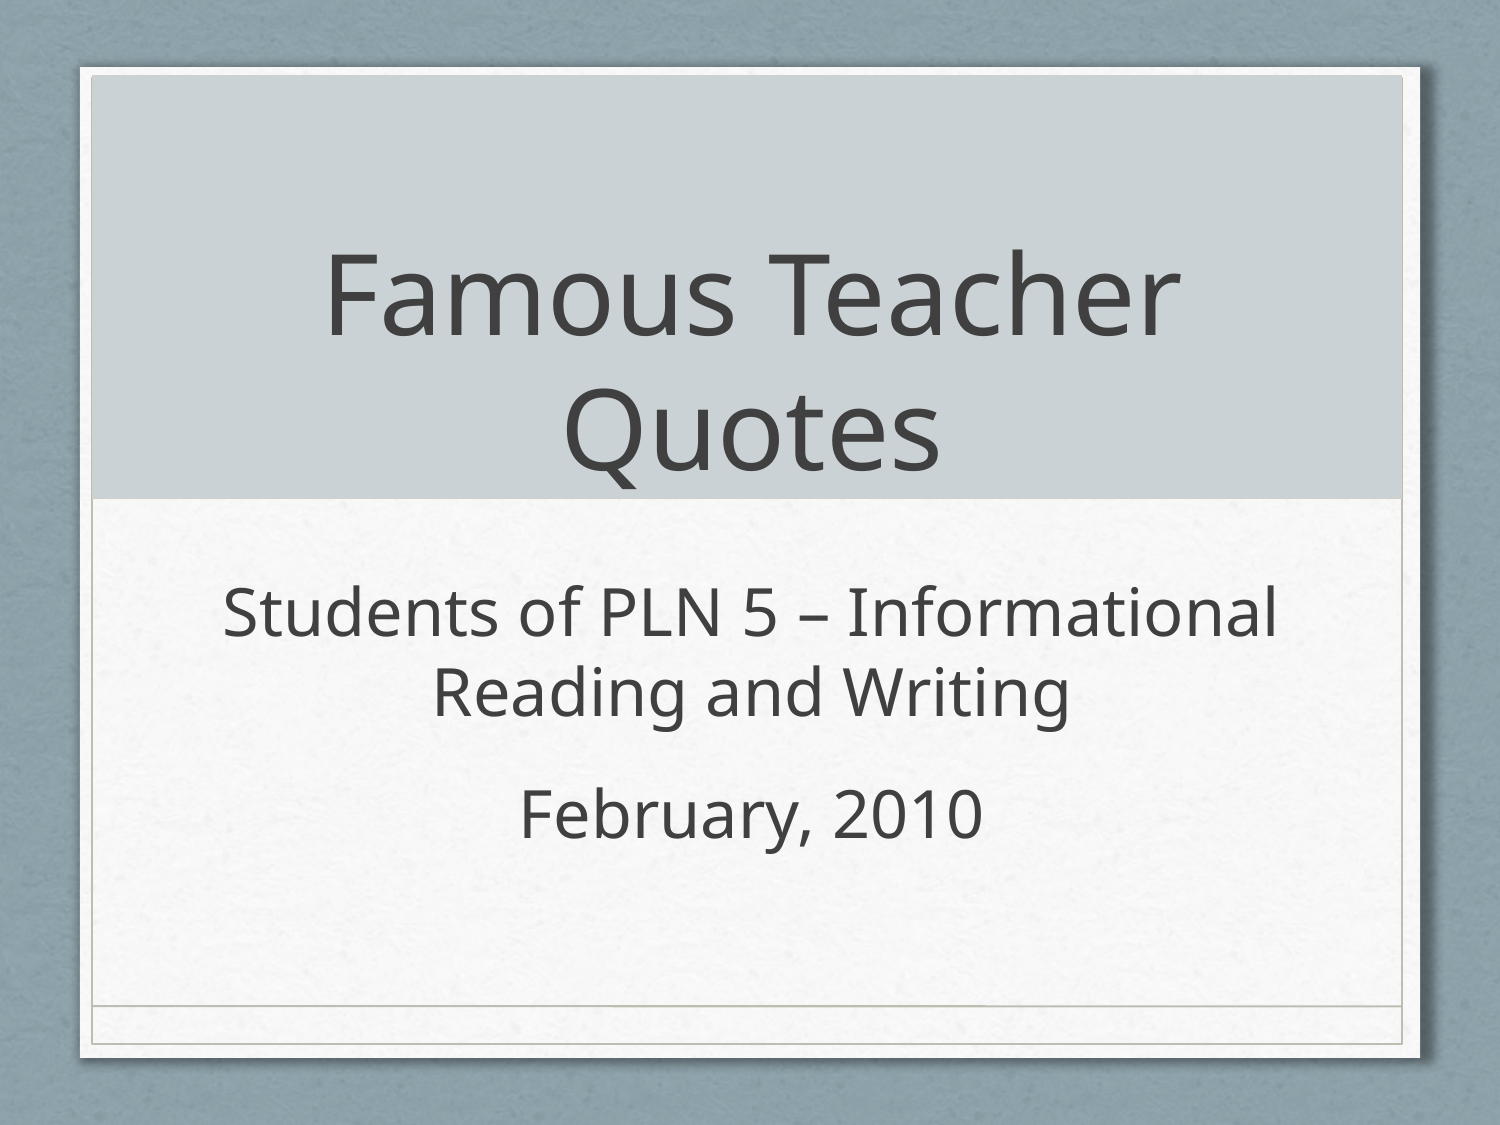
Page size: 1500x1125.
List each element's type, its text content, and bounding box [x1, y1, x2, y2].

title Famous Teacher Quotes [150, 184, 1355, 500]
subtitle Students of PLN 5 – Informational Reading and Writing February, 2010 [150, 562, 1355, 850]
picture [79, 67, 1421, 1058]
